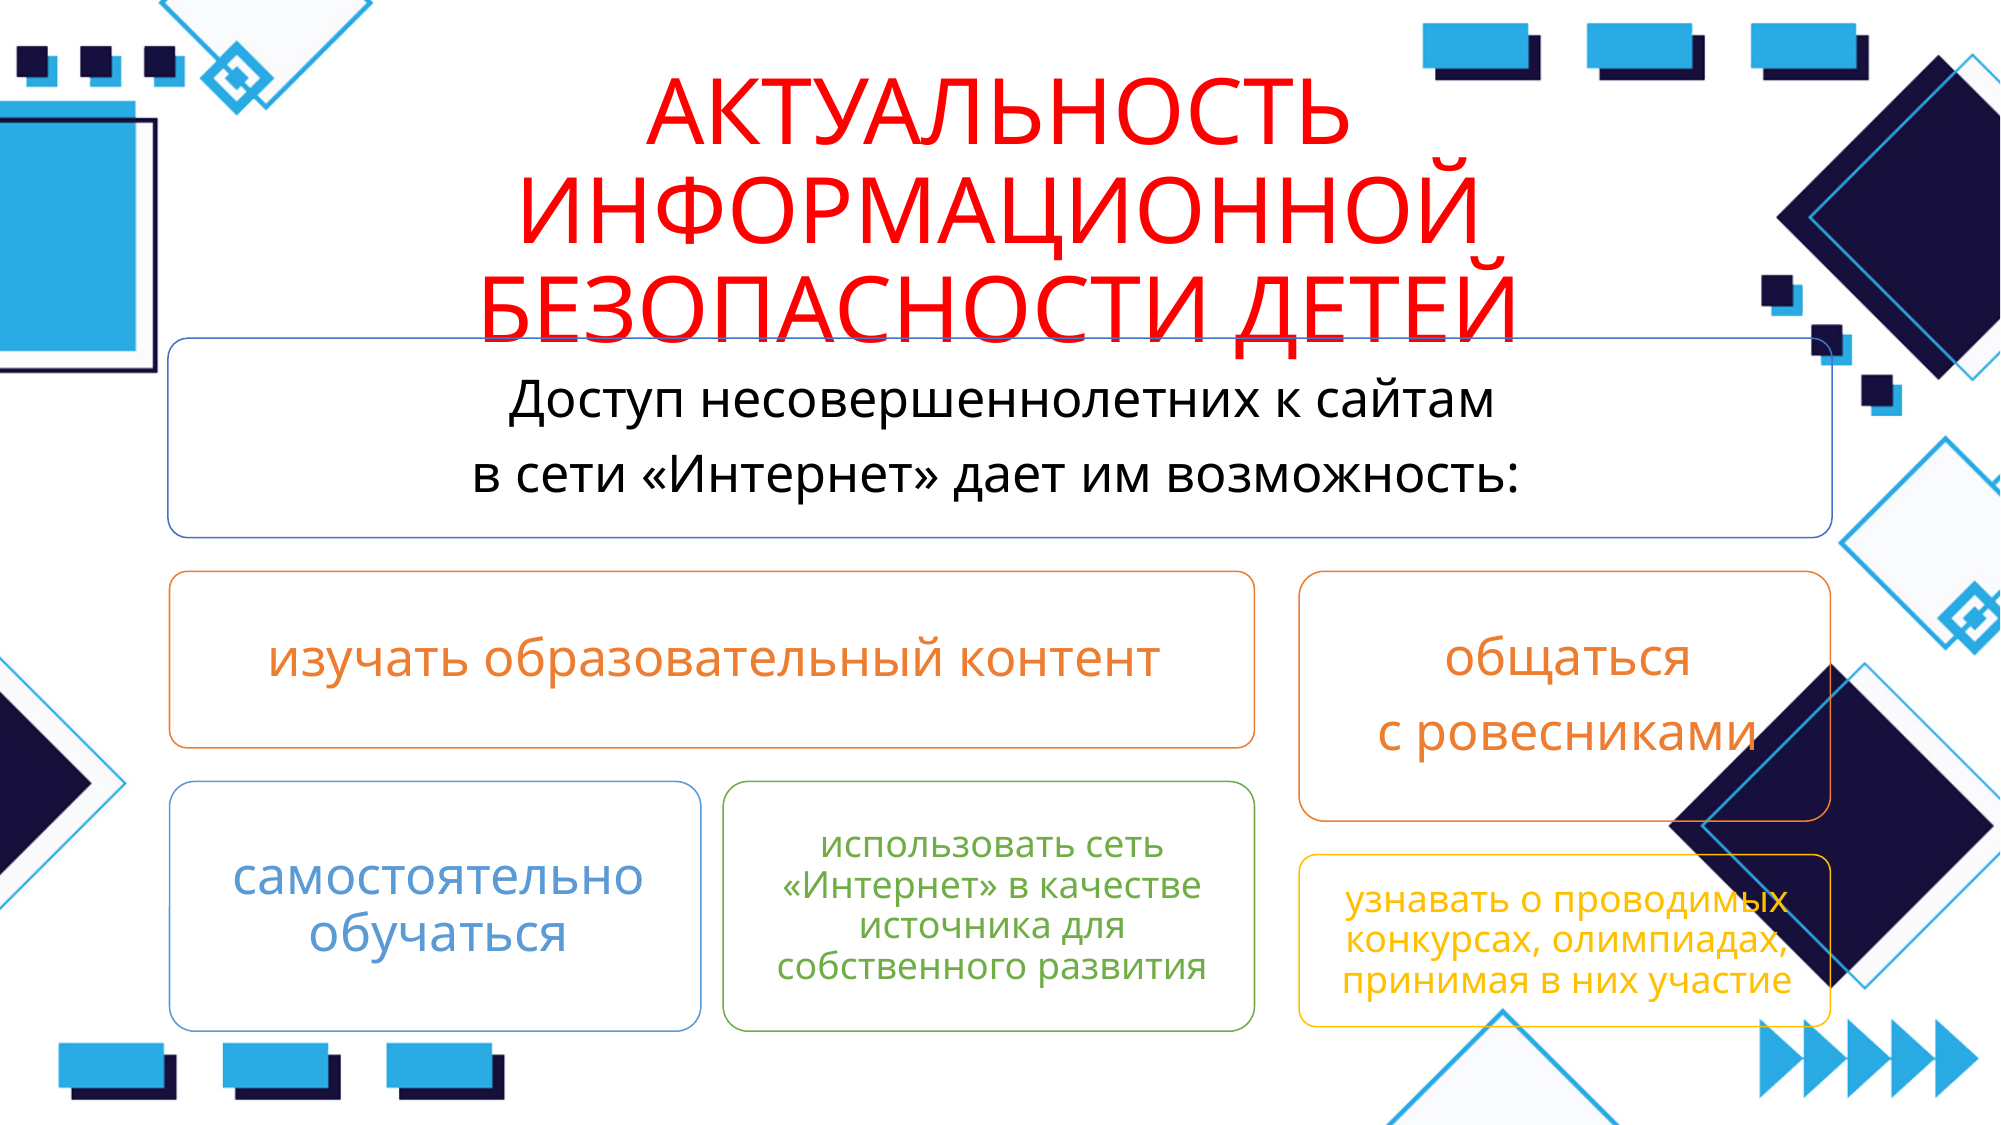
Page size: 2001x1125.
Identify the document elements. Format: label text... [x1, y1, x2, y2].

picture [0, 0, 2001, 1125]
title АКТУАЛЬНОСТЬ ИНФОРМАЦИОННОЙ БЕЗОПАСНОСТИ ДЕТЕЙ [137, 105, 1863, 323]
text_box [167, 338, 1833, 1032]
